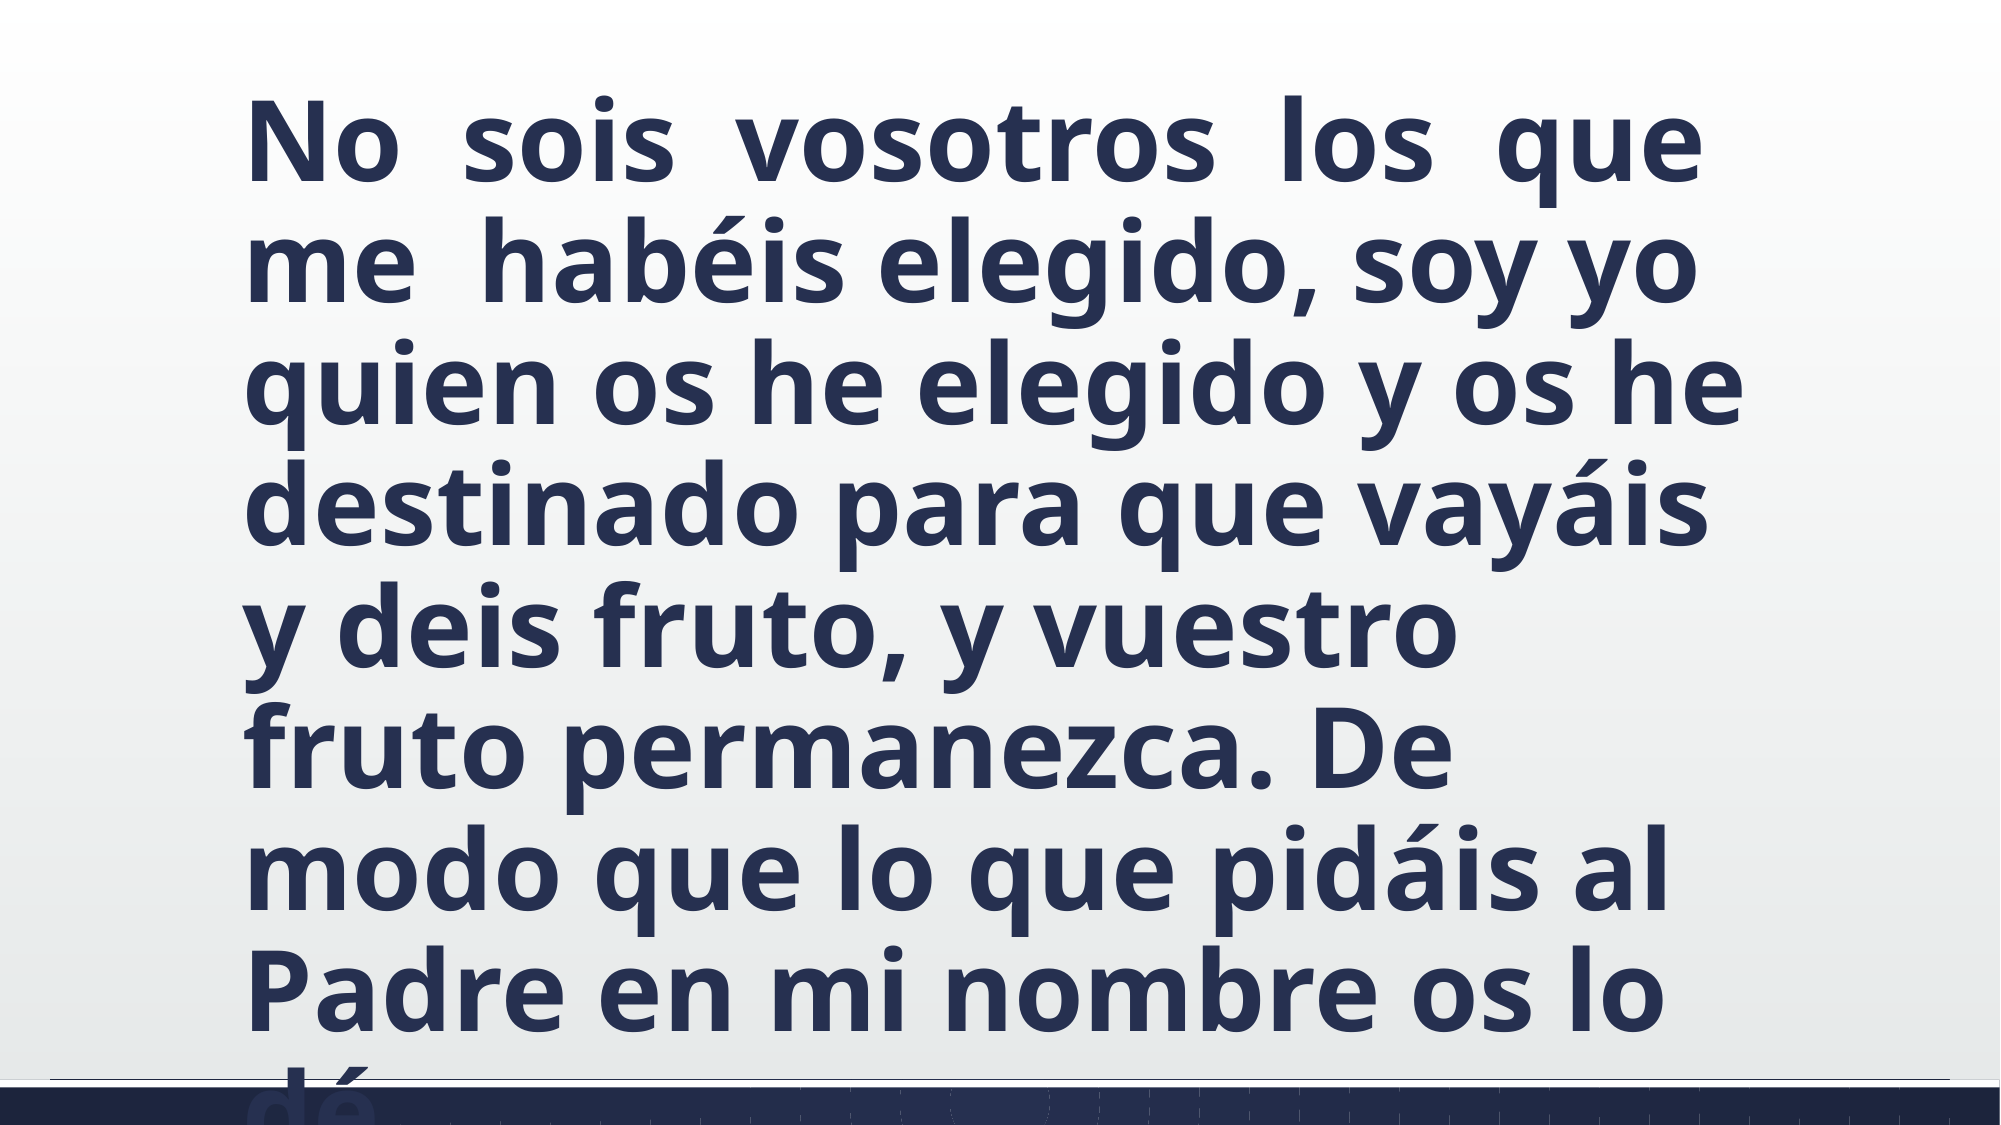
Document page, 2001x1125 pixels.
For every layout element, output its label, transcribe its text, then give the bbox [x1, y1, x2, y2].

list No sois vosotros los que me habéis elegido, soy yo quien os he elegido y os he destinado para que vayáis y deis fruto, y vuestro fruto permanezca. De modo que lo que pidáis al Padre en mi nombre os lo dé. [219, 76, 1780, 990]
